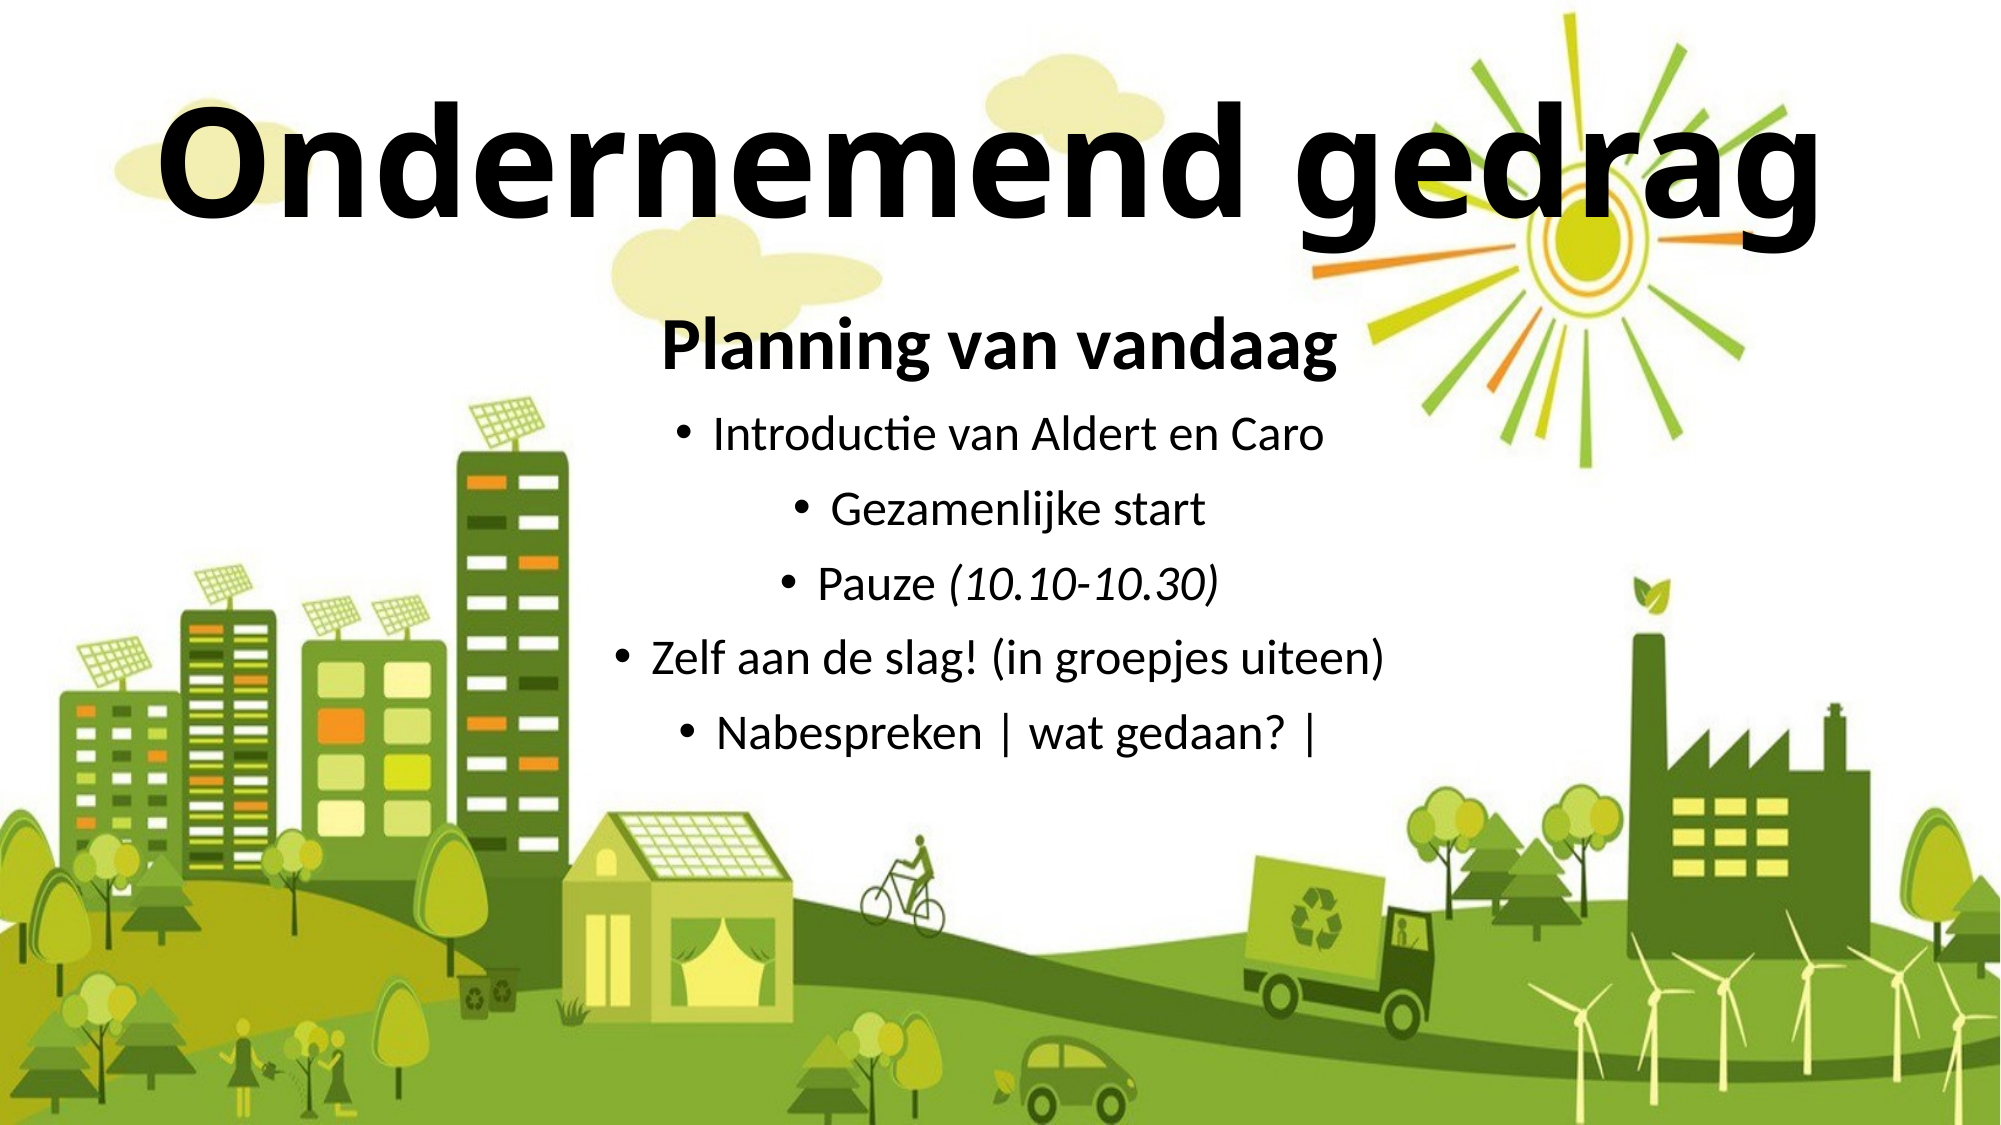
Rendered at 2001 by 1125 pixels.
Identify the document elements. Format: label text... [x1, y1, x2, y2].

title Ondernemend gedrag [137, 59, 1863, 278]
picture [0, 0, 2001, 1125]
list Planning van vandaag Introductie van Aldert en Caro Gezamenlijke start Pauze (10.10-10.30) Zelf aan de slag! (in groepjes uiteen) Nabespreken | wat gedaan? | [137, 297, 1863, 1012]
